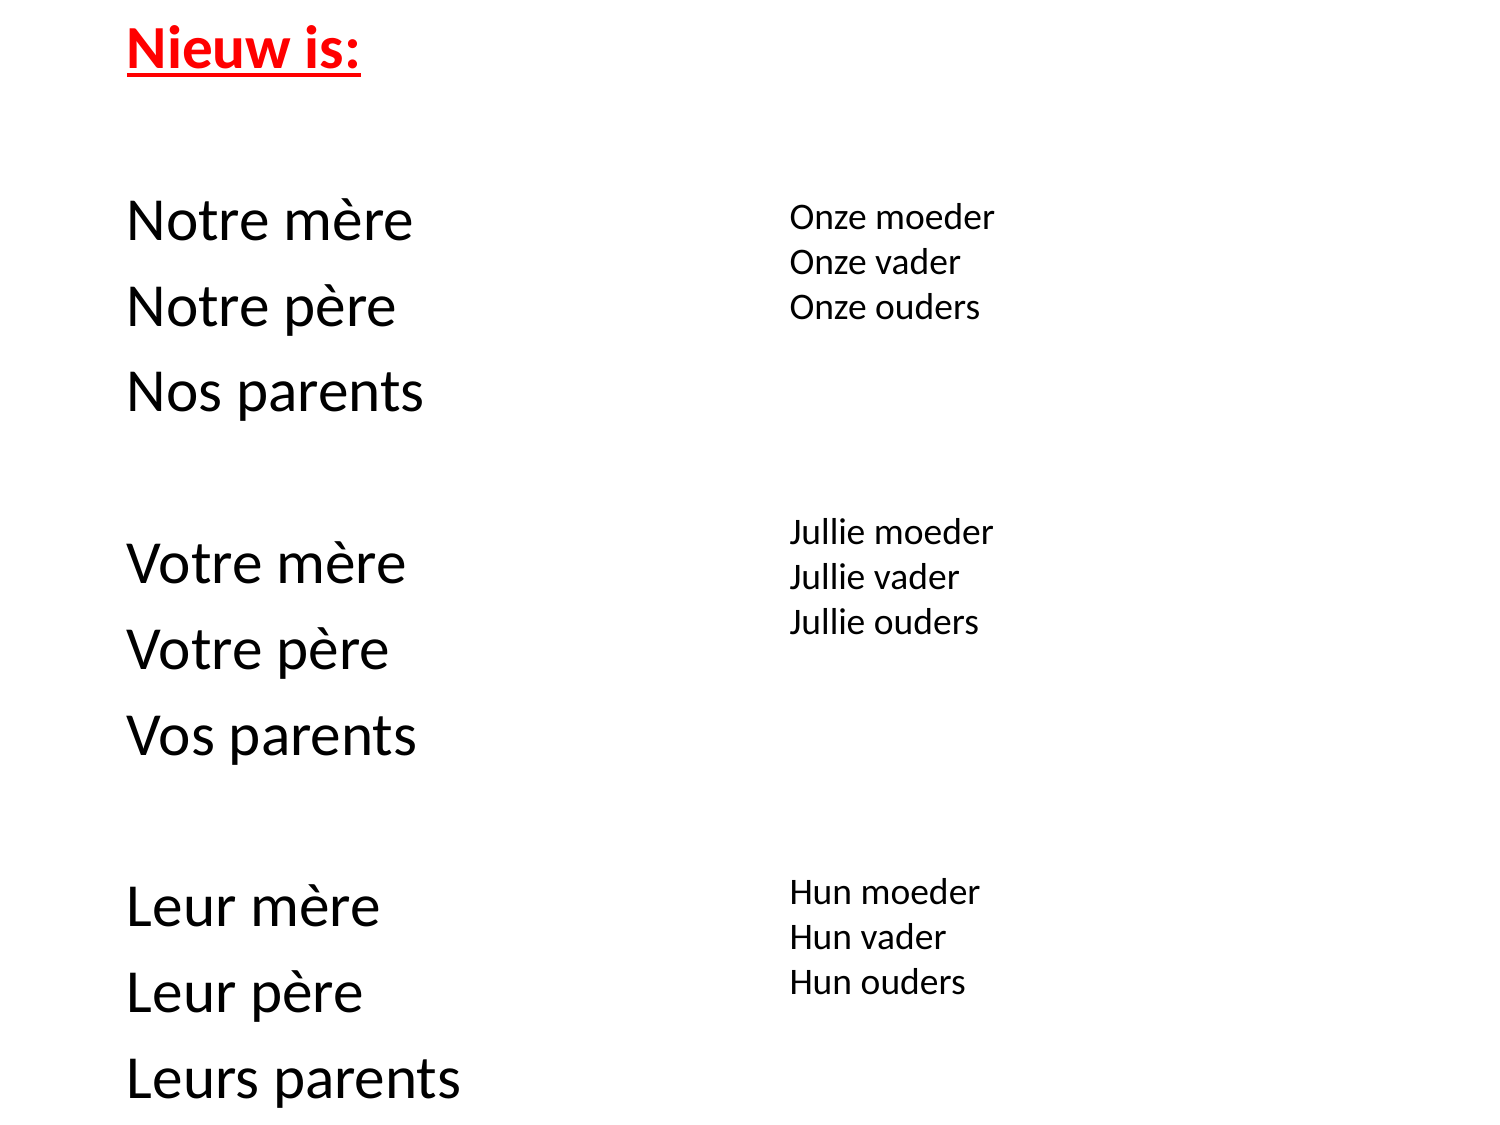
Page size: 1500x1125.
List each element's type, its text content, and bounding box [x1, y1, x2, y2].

text_box Onze moeder Onze vader Onze ouders Jullie moeder Jullie vader Jullie ouders Hun moeder Hun vader Hun ouders [774, 184, 1011, 1010]
text_box Nieuw is: Notre mère Notre père Nos parents Votre mère Votre père Vos parents Leur mère Leur père Leurs parents [112, 0, 1388, 1125]
